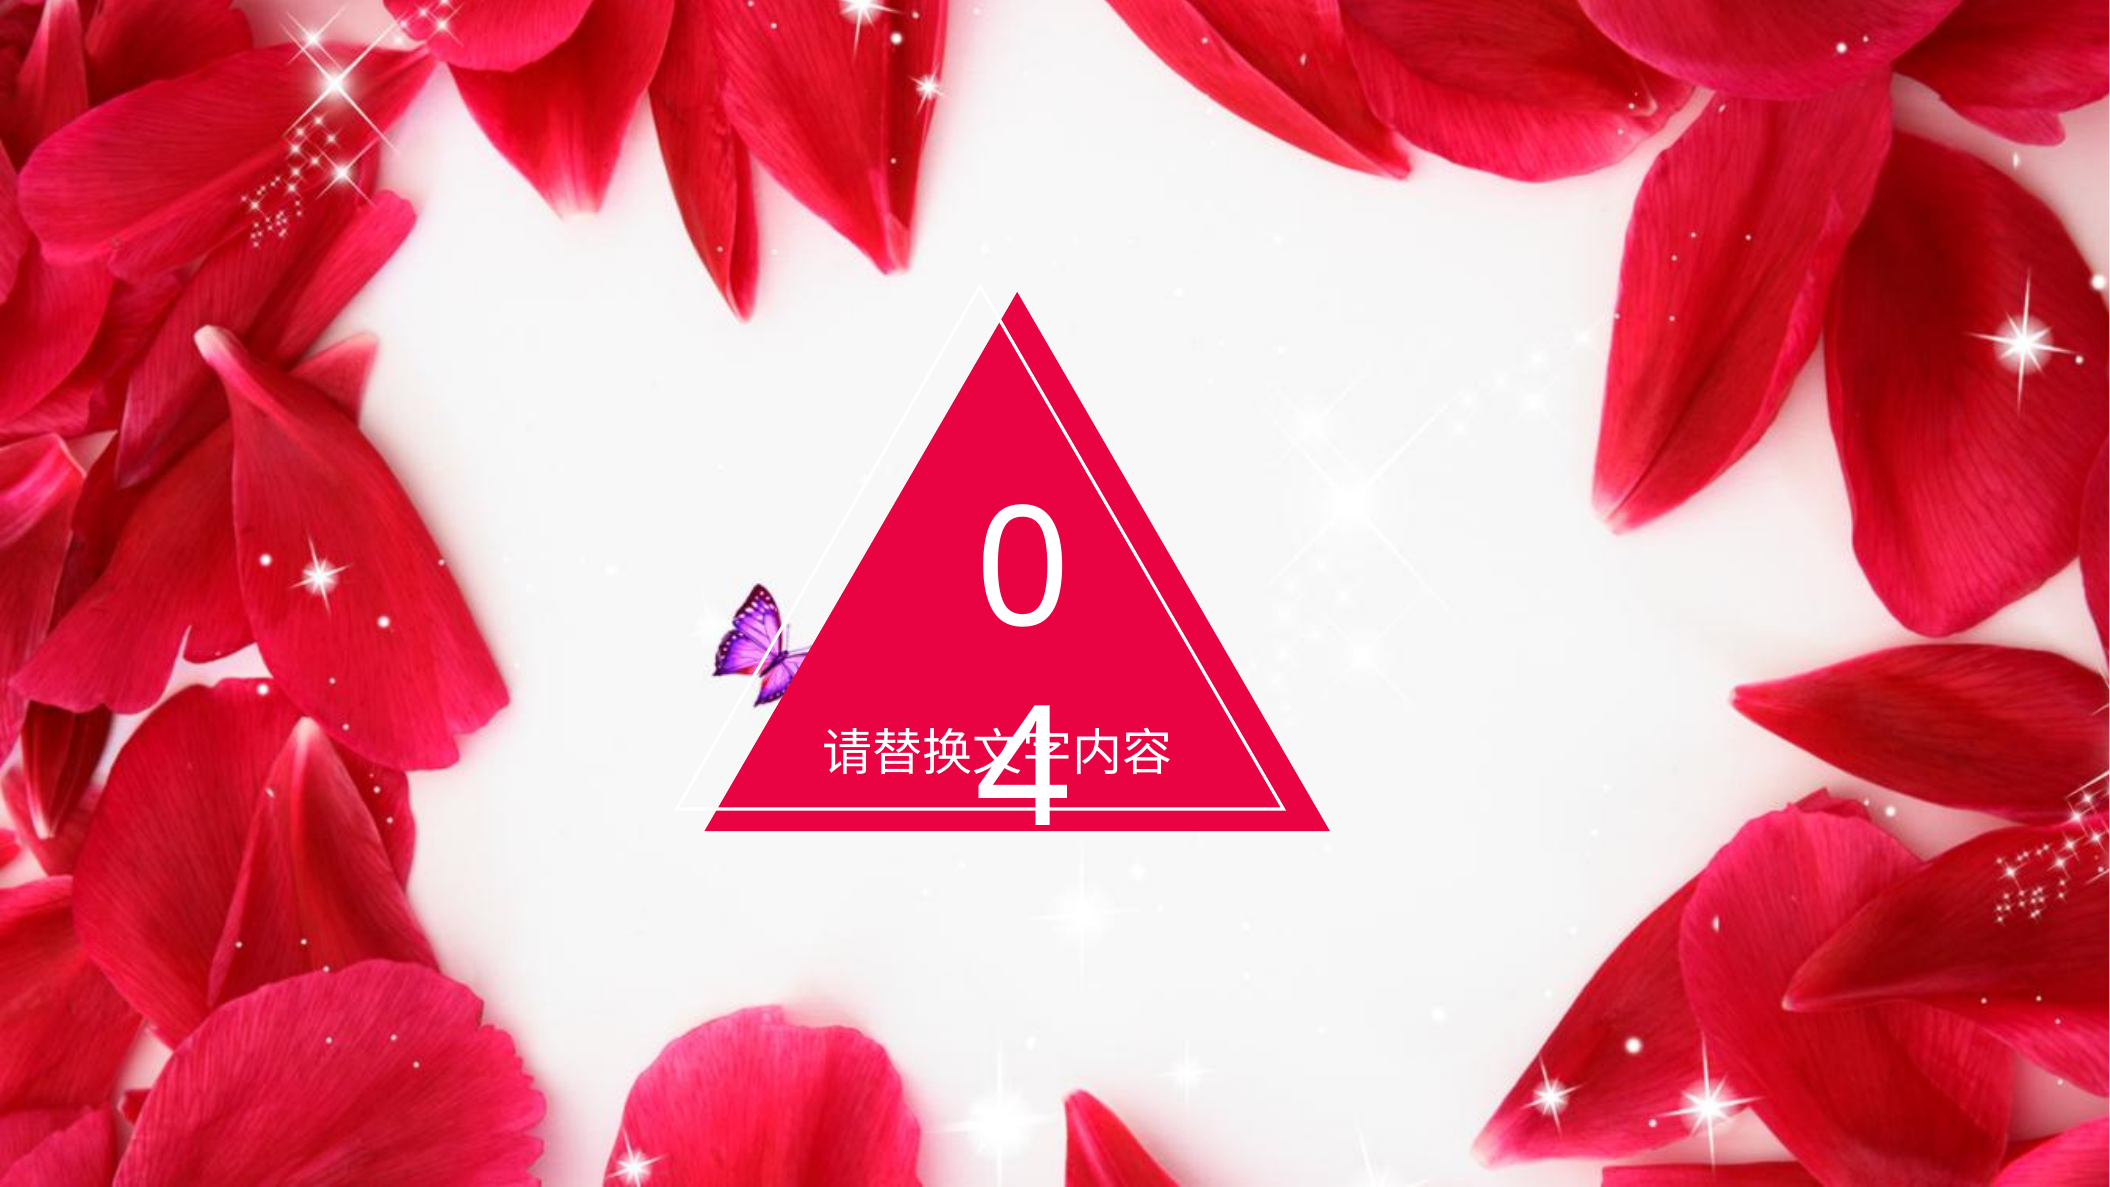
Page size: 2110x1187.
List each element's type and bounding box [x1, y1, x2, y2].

text_box [763, 451, 1242, 783]
text_box [676, 286, 1331, 832]
picture [0, 0, 2110, 1187]
